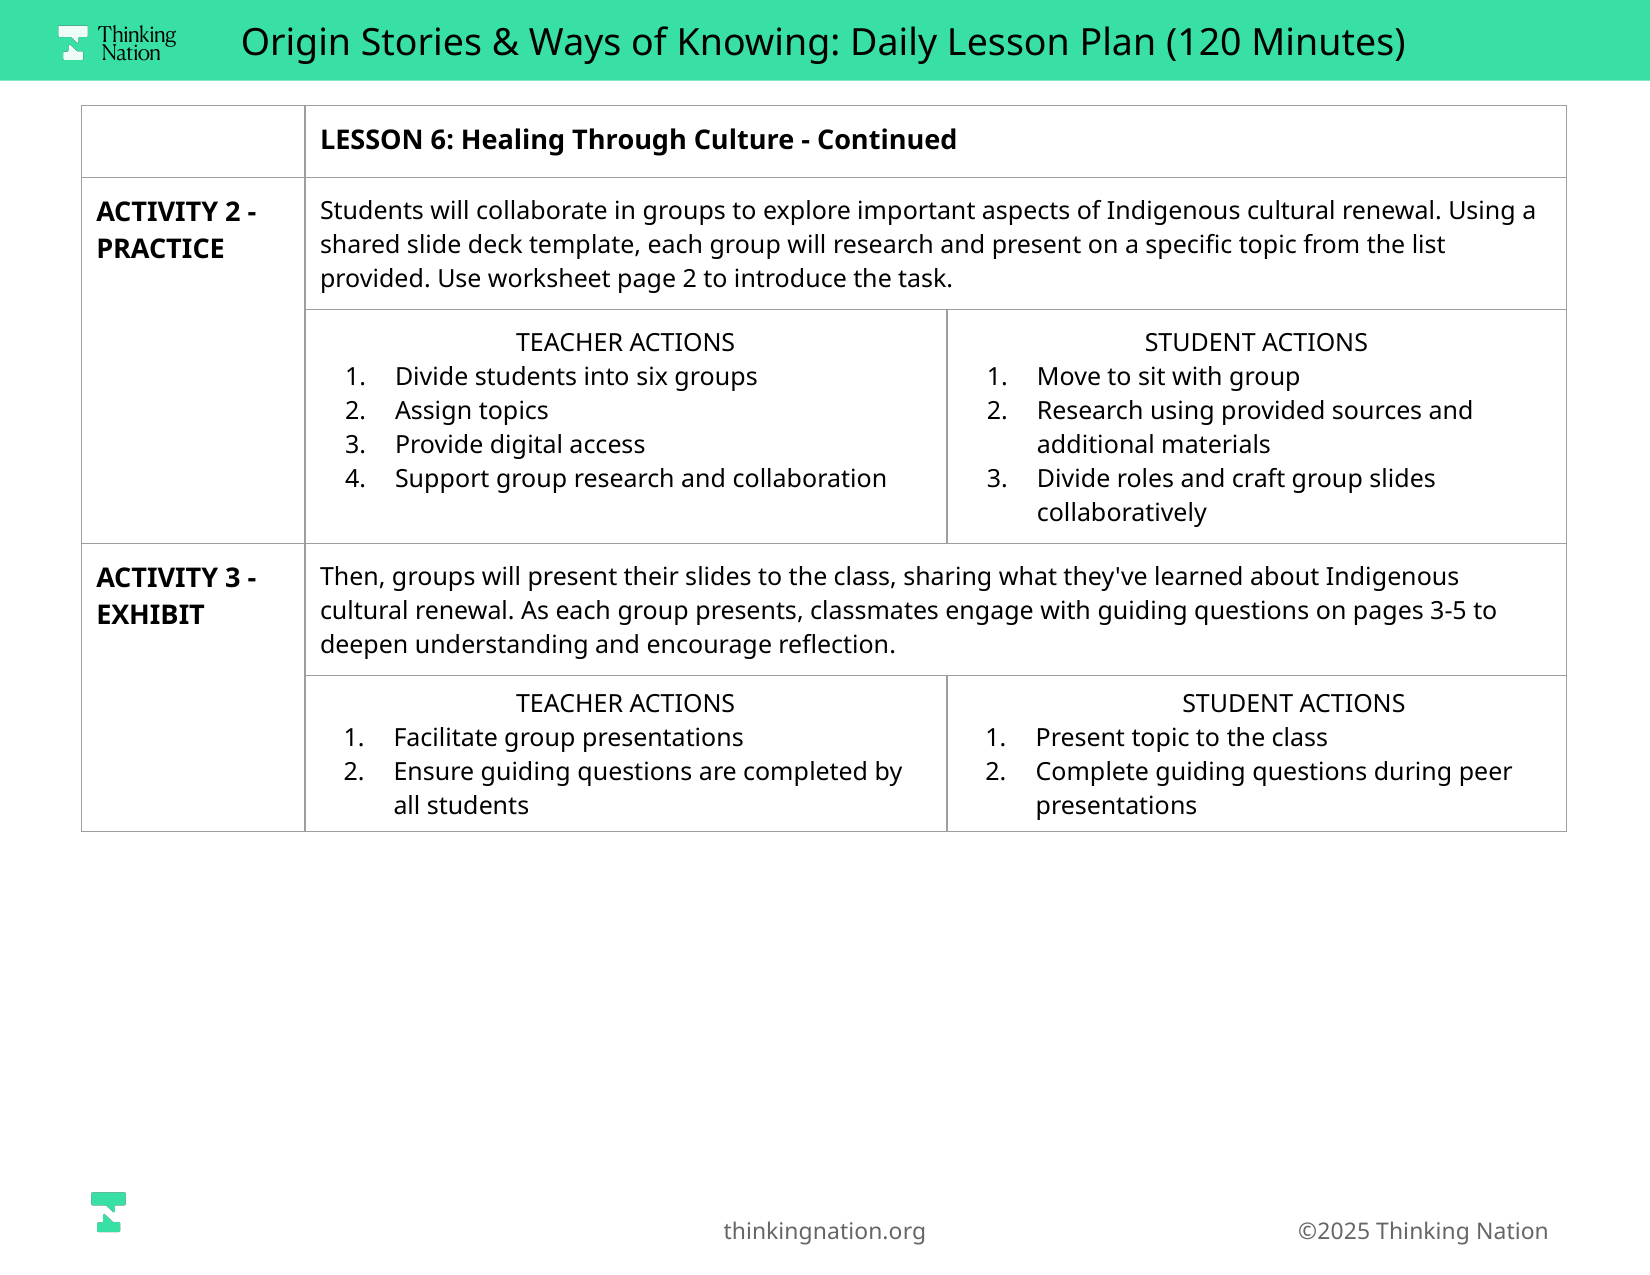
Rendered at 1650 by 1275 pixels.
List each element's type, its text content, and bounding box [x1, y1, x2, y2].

picture [80, 1184, 136, 1240]
text_box ©2025 Thinking Nation [1174, 1200, 1566, 1240]
table_cell ACTIVITY 3 - EXHIBIT [82, 544, 304, 831]
table_header LESSON 6: Healing Through Culture - Continued [306, 106, 1566, 177]
text_box Origin Stories & Ways of Knowing: Daily Lesson Plan (120 Minutes) [0, 0, 1650, 81]
table_cell STUDENT ACTIONS Present topic to the class Complete guiding questions during peer presentations [948, 676, 1566, 831]
table_header [82, 106, 304, 177]
picture [45, 14, 180, 71]
table_cell ACTIVITY 2 - PRACTICE [82, 178, 304, 543]
text_box thinkingnation.org [629, 1200, 1021, 1240]
table_cell STUDENT ACTIONS Move to sit with group Research using provided sources and additional materials Divide roles and craft group slides collaboratively [948, 310, 1566, 543]
table_cell Students will collaborate in groups to explore important aspects of Indigenous cultural renewal. Using a shared slide deck template, each group will research and present on a specific topic from the list provided. Use worksheet page 2 to introduce the task. [306, 178, 1566, 309]
table_cell TEACHER ACTIONS Divide students into six groups Assign topics Provide digital access Support group research and collaboration [306, 310, 946, 543]
table_cell TEACHER ACTIONS Facilitate group presentations Ensure guiding questions are completed by all students [306, 676, 946, 831]
table_cell Then, groups will present their slides to the class, sharing what they've learned about Indigenous cultural renewal. As each group presents, classmates engage with guiding questions on pages 3-5 to deepen understanding and encourage reflection. [306, 544, 1566, 675]
